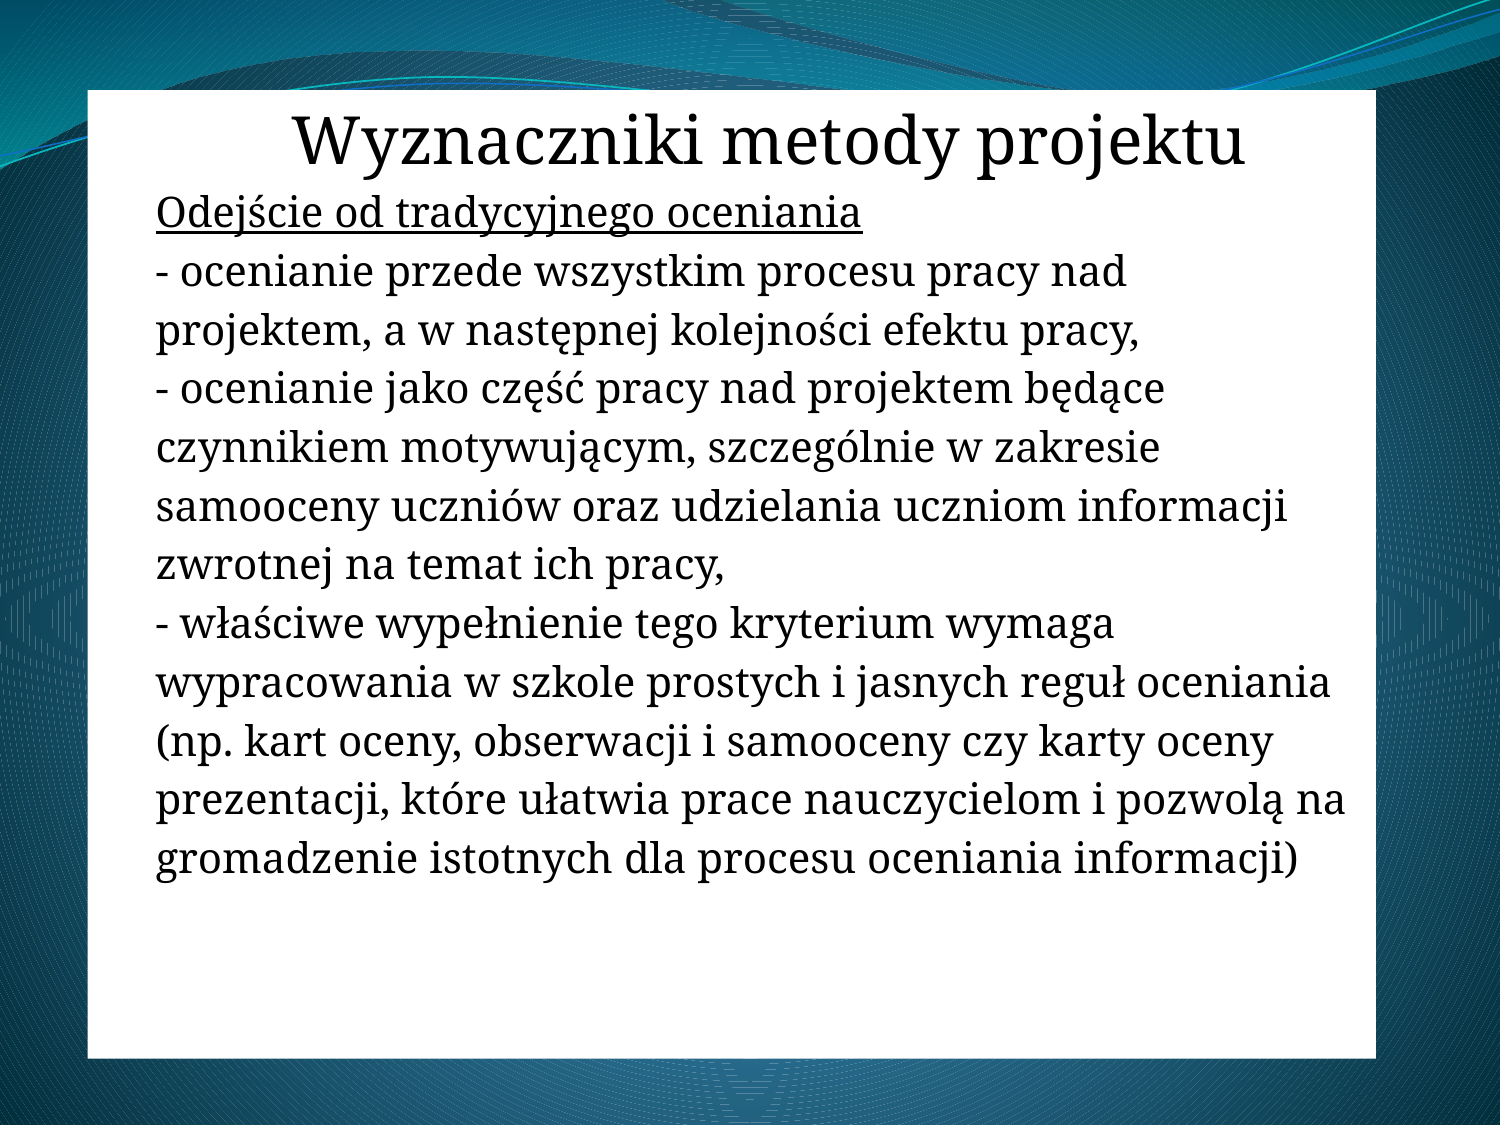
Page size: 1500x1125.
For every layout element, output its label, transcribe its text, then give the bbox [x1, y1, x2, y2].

subtitle Wyznaczniki metody projektu Odejście od tradycyjnego oceniania - ocenianie przede wszystkim procesu pracy nad projektem, a w następnej kolejności efektu pracy, - ocenianie jako część pracy nad projektem będące czynnikiem motywującym, szczególnie w zakresie samooceny uczniów oraz udzielania uczniom informacji zwrotnej na temat ich pracy, - właściwe wypełnienie tego kryterium wymaga wypracowania w szkole prostych i jasnych reguł oceniania (np. kart oceny, obserwacji i samooceny czy karty oceny prezentacji, które ułatwia prace nauczycielom i pozwolą na gromadzenie istotnych dla procesu oceniania informacji) [87, 89, 1377, 1059]
